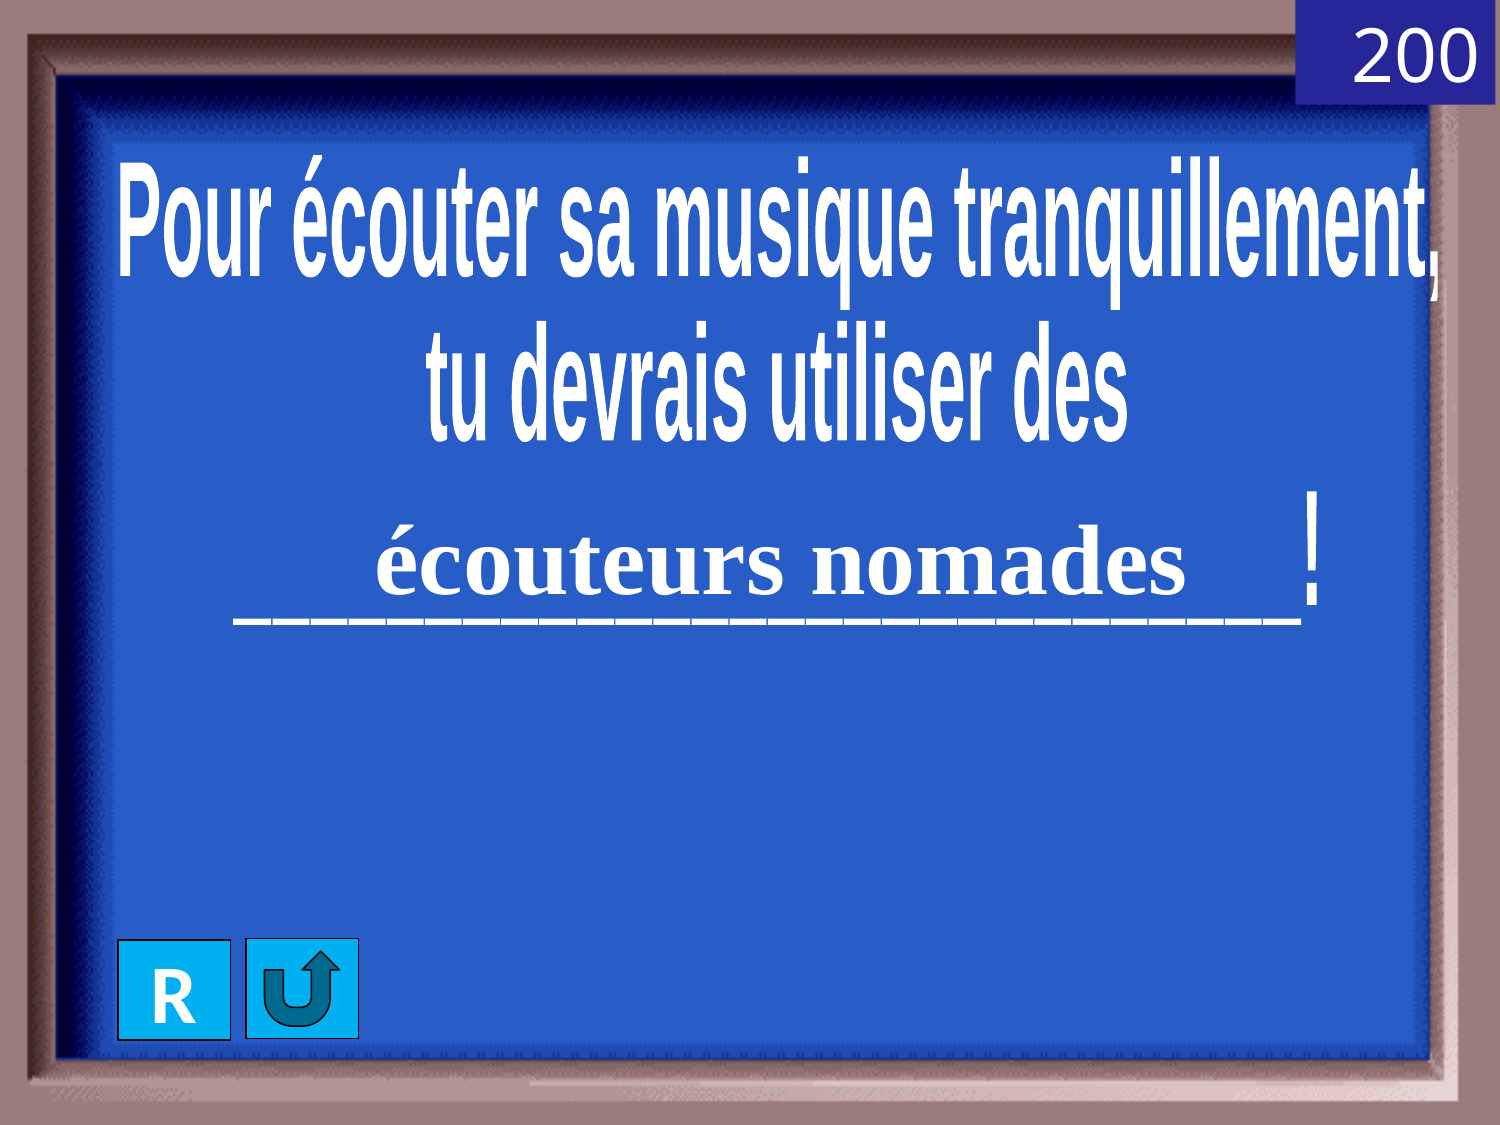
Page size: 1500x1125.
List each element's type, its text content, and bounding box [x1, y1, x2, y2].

text_box R [117, 940, 231, 1041]
text_box 200 [1295, 0, 1496, 105]
text_box [245, 938, 359, 1039]
picture [0, 0, 1500, 1125]
text_box écouteurs nomades [125, 487, 1438, 623]
